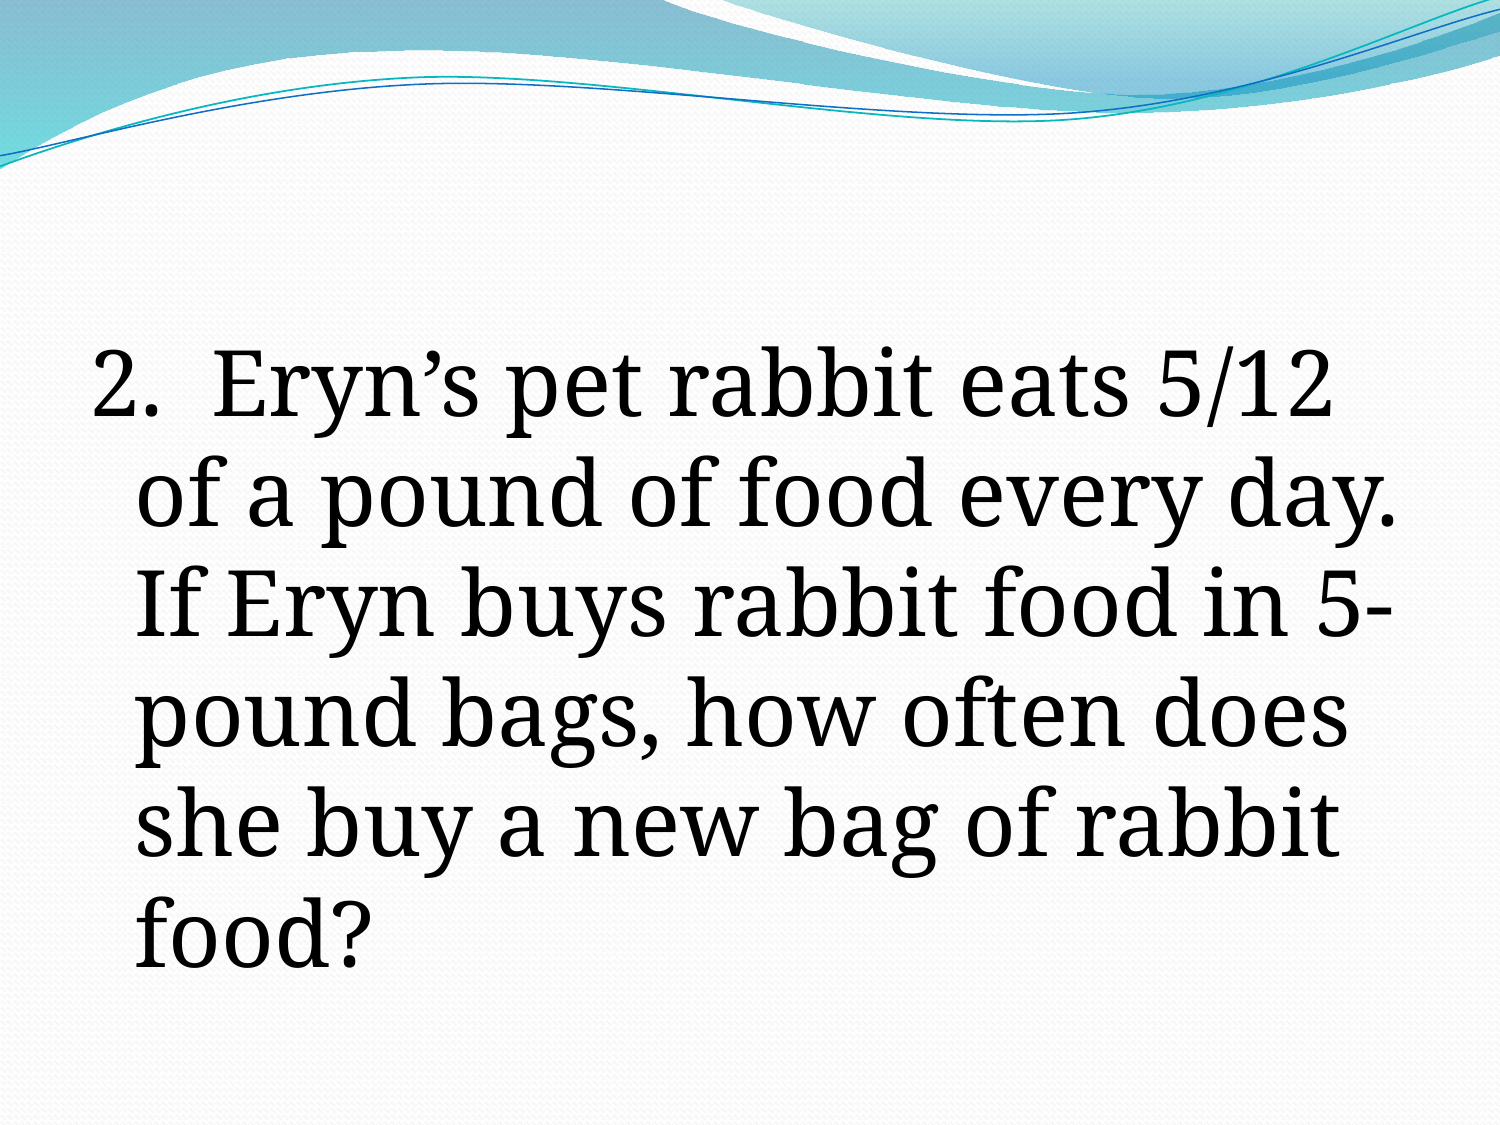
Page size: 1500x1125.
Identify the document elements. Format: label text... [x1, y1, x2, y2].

list 2. Eryn’s pet rabbit eats 5/12 of a pound of food every day. If Eryn buys rabbit food in 5-pound bags, how often does she buy a new bag of rabbit food? [75, 317, 1425, 1038]
